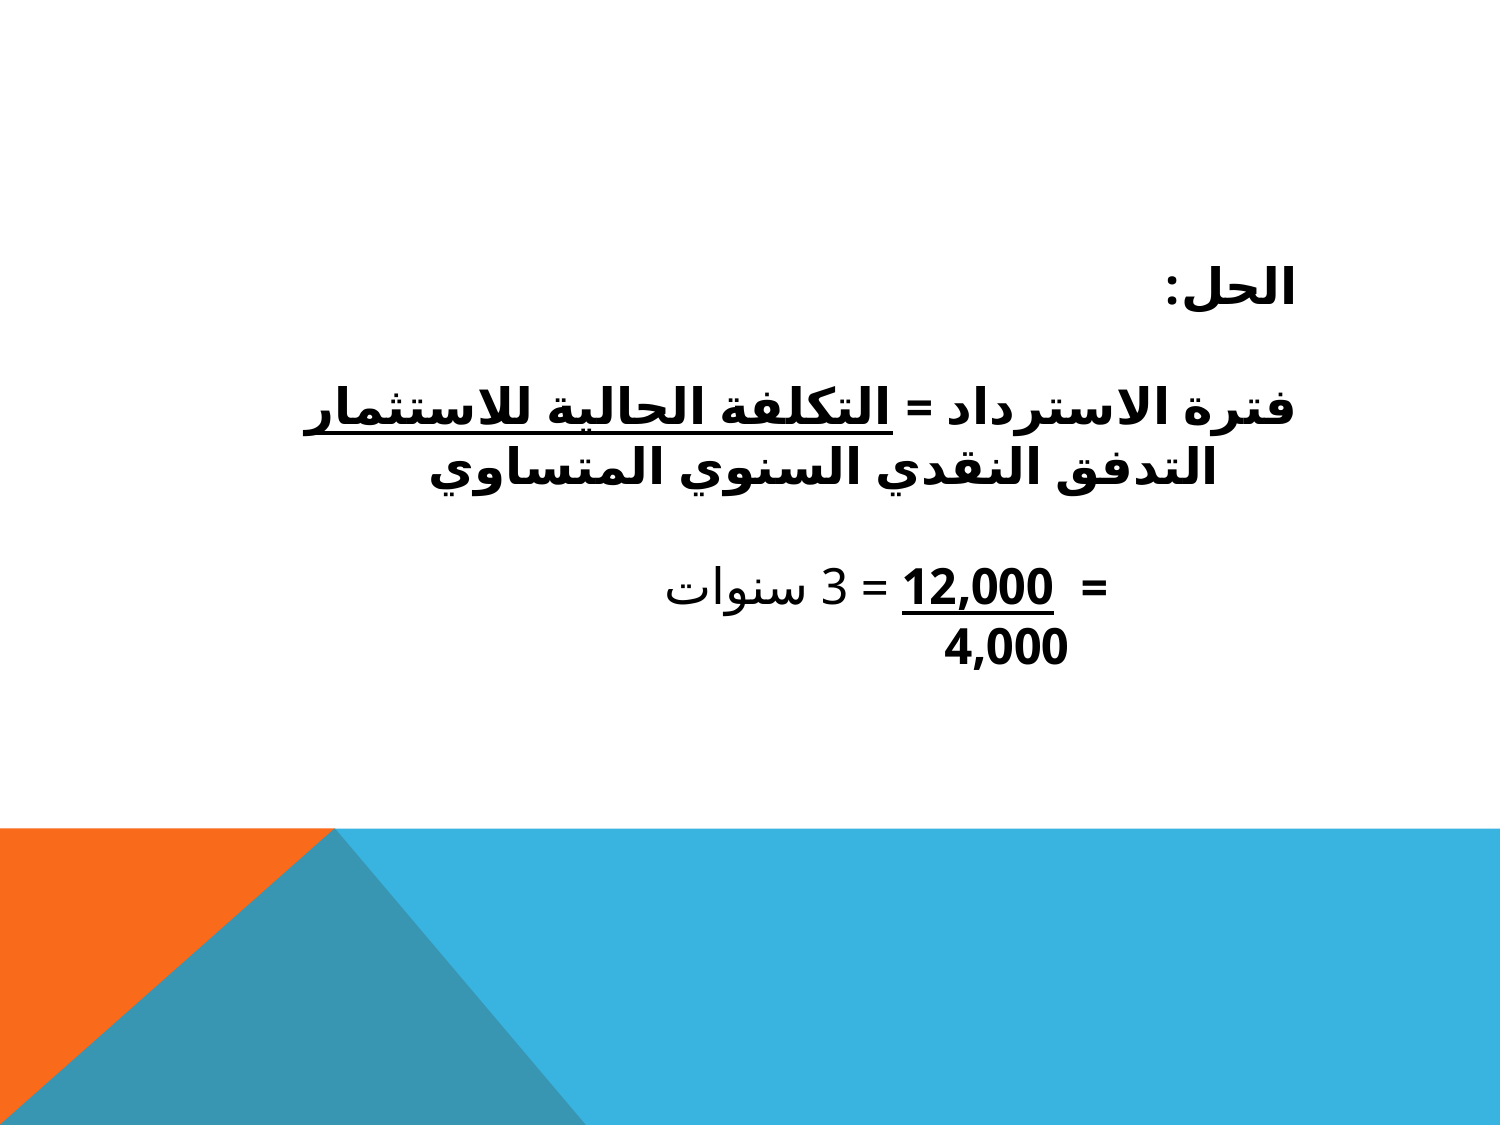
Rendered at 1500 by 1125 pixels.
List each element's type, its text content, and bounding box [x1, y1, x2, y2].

text_box الحل: فترة الاسترداد = التكلفة الحالية للاستثمار التدفق النقدي السنوي المتساوي = 12,000 = 3 سنوات 4,000 [237, 246, 1313, 742]
